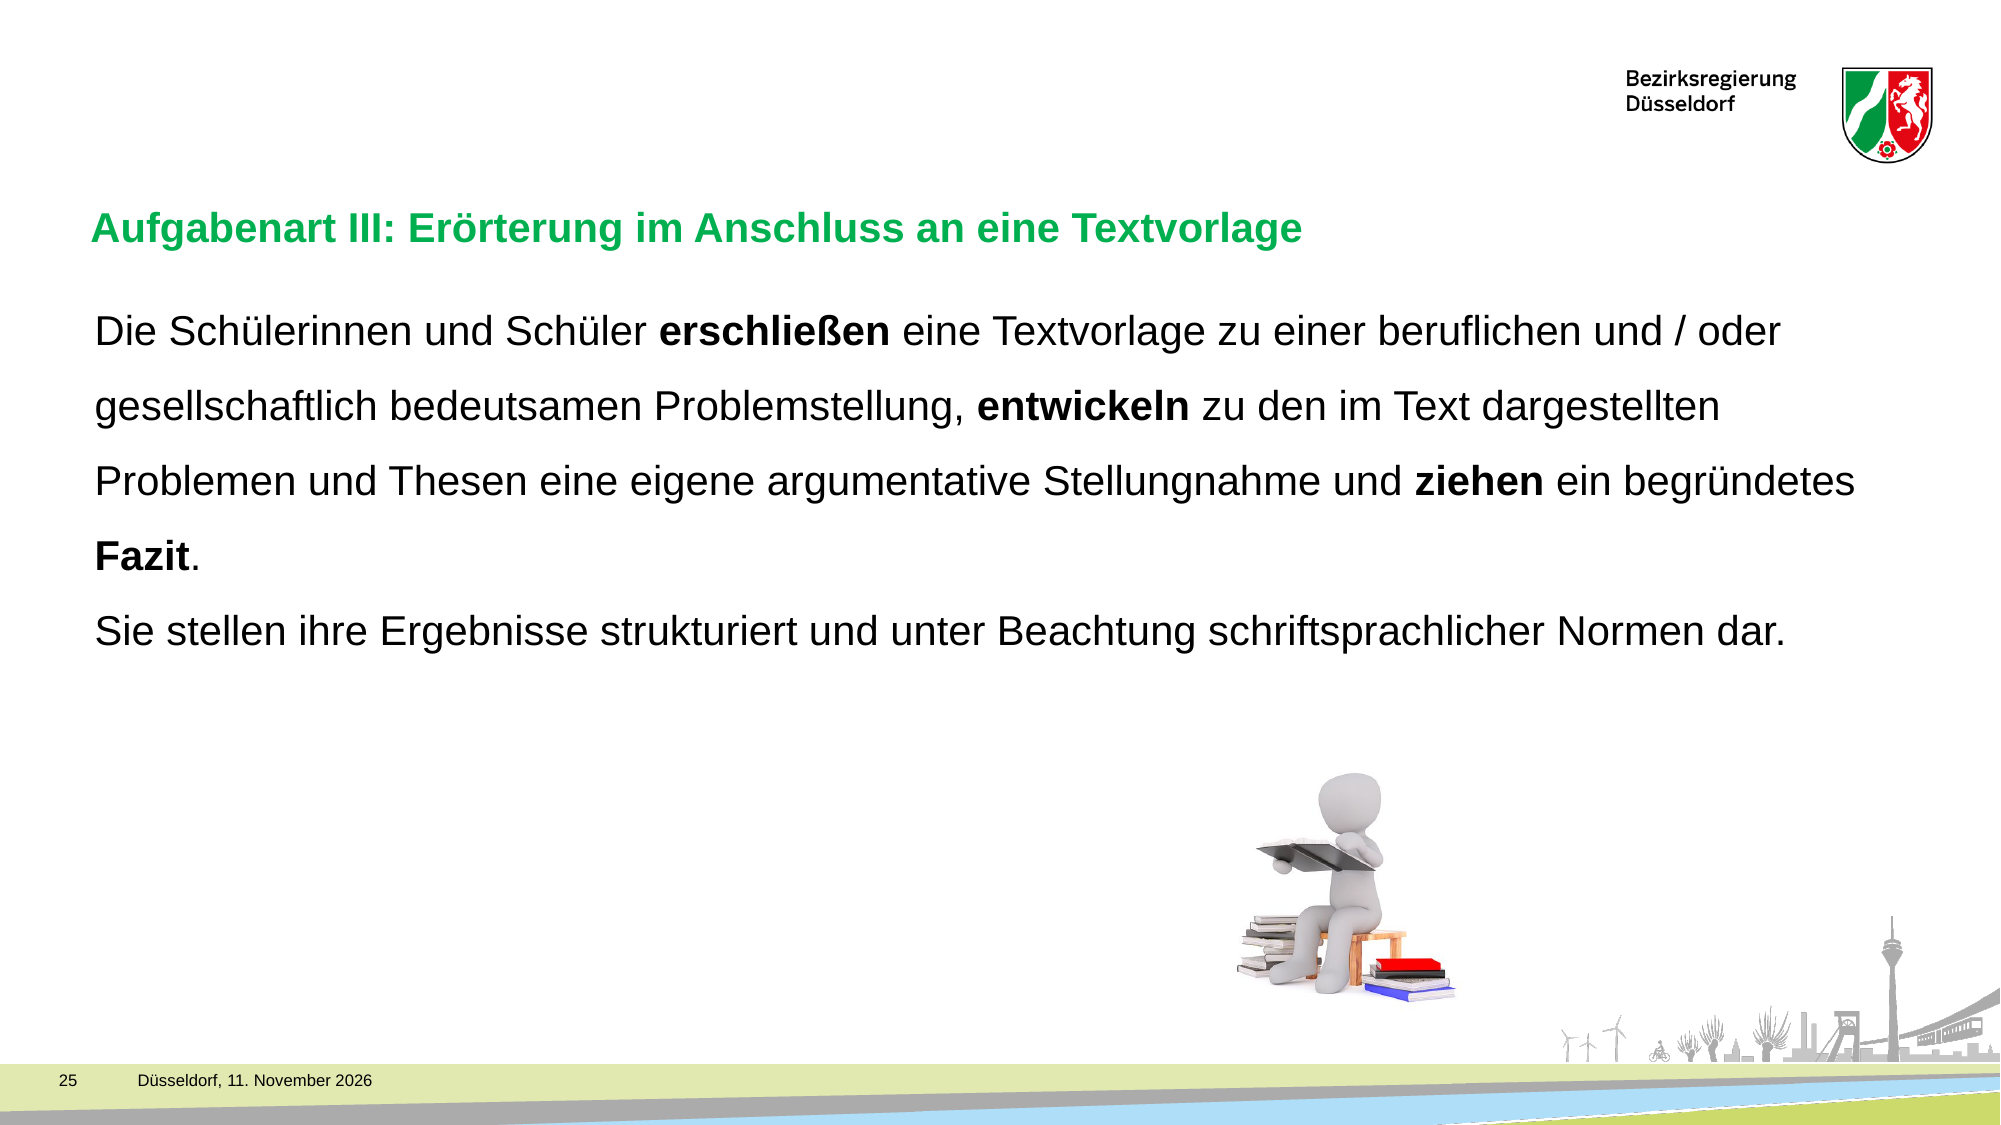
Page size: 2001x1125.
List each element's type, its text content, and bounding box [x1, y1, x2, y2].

footer Düsseldorf, 2. Dezember 2023 [137, 1070, 595, 1125]
slide_number 25 [58, 1070, 123, 1125]
picture [0, 739, 2000, 1125]
list Die Schülerinnen und Schüler erschließen eine Textvorlage zu einer beruflichen und / oder gesellschaftlich bedeutsamen Problemstellung, entwickeln zu den im Text dargestellten Problemen und Thesen eine eigene argumentative Stellungnahme und ziehen ein begründetes Fazit. Sie stellen ihre Ergebnisse strukturiert und unter Beachtung schriftsprachlicher Normen dar. [19, 279, 1886, 823]
title Aufgabenart III: Erörterung im Anschluss an eine Textvorlage [90, 172, 1957, 279]
picture [1625, 66, 1933, 164]
